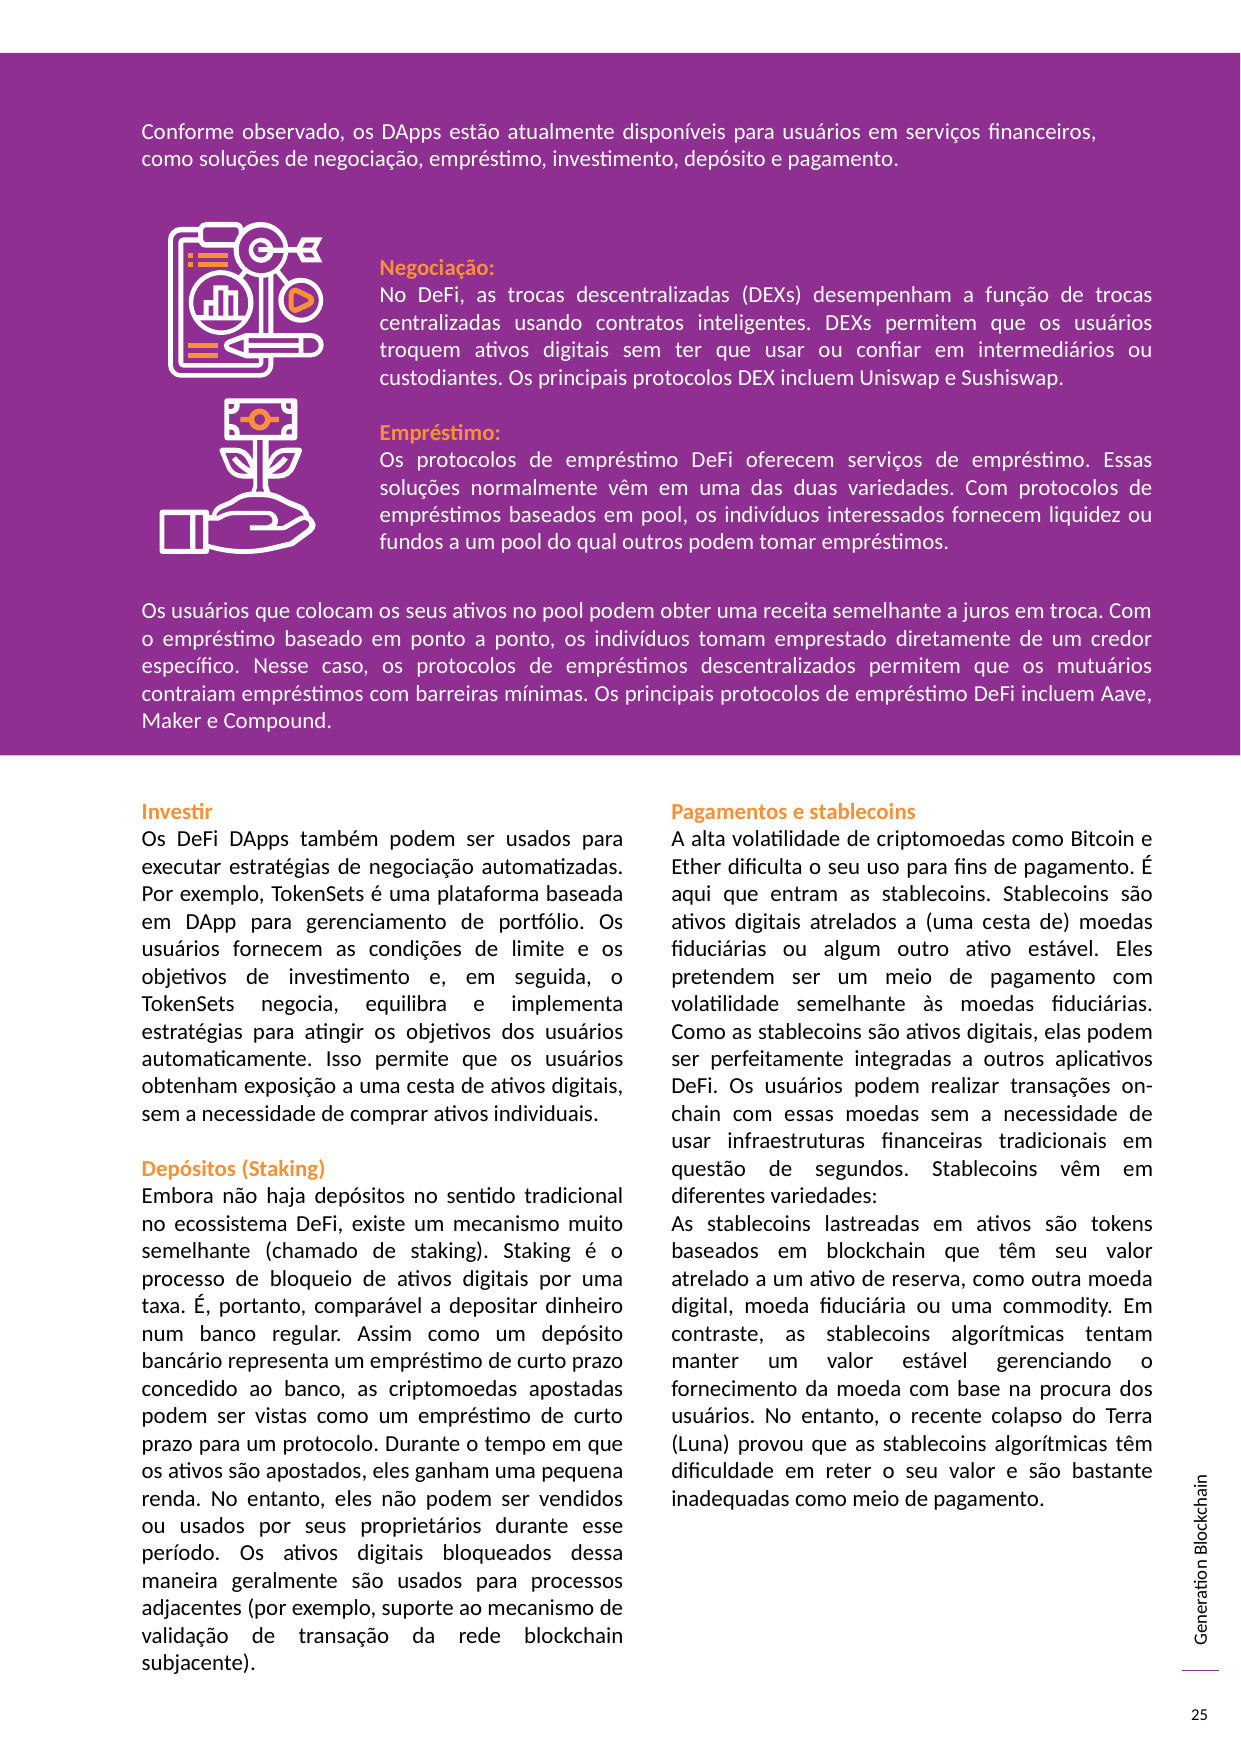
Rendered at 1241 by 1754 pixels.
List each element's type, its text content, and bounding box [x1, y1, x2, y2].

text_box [159, 398, 316, 554]
text_box Os usuários que colocam os seus ativos no pool podem obter uma receita semelhante a juros em troca. Com o empréstimo baseado em ponto a ponto, os indivíduos tomam emprestado diretamente de um credor específico. Nesse caso, os protocolos de empréstimos descentralizados permitem que os mutuários contraiam empréstimos com barreiras mínimas. Os principais protocolos de empréstimo DeFi incluem Aave, Maker e Compound. [126, 588, 1169, 682]
slide_number 85 [1170, 1692, 1229, 1736]
text_box Negociação: No DeFi, as trocas descentralizadas (DEXs) desempenham a função de trocas centralizadas usando contratos inteligentes. DEXs permitem que os usuários troquem ativos digitais sem ter que usar ou confiar em intermediários ou custodiantes. Os principais protocolos DEX incluem Uniswap e Sushiswap. Empréstimo: Os protocolos de empréstimo DeFi oferecem serviços de empréstimo. Essas soluções normalmente vêm em uma das duas variedades. Com protocolos de empréstimos baseados em pool, os indivíduos interessados fornecem liquidez ou fundos a um pool do qual outros podem tomar empréstimos. [364, 245, 1169, 572]
list Conforme observado, os DApps estão atualmente disponíveis para usuários em serviços financeiros, como soluções de negociação, empréstimo, investimento, depósito e pagamento. [126, 109, 1114, 203]
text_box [168, 221, 324, 378]
text_box Investir Os DeFi DApps também podem ser usados para executar estratégias de negociação automatizadas. Por exemplo, TokenSets é uma plataforma baseada em DApp para gerenciamento de portfólio. Os usuários fornecem as condições de limite e os objetivos de investimento e, em seguida, o TokenSets negocia, equilibra e implementa estratégias para atingir os objetivos dos usuários automaticamente. Isso permite que os usuários obtenham exposição a uma cesta de ativos digitais, sem a necessidade de comprar ativos individuais. Depósitos (Staking) Embora não haja depósitos no sentido tradicional no ecossistema DeFi, existe um mecanismo muito semelhante (chamado de staking). Staking é o processo de bloqueio de ativos digitais por uma taxa. É, portanto, comparável a depositar dinheiro num banco regular. Assim como um depósito bancário representa um empréstimo de curto prazo concedido ao banco, as criptomoedas apostadas podem ser vistas como um empréstimo de curto prazo para um protocolo. Durante o tempo em que os ativos são apostados, eles ganham uma pequena renda. No entanto, eles não podem ser vendidos ou usados por seus proprietários durante esse período. Os ativos digitais bloqueados dessa maneira geralmente são usados para processos adjacentes (por exemplo, suporte ao mecanismo de validação de transação da rede blockchain subjacente). Pagamentos e stablecoins A alta volatilidade de criptomoedas como Bitcoin e Ether dificulta o seu uso para fins de pagamento. É aqui que entram as stablecoins. Stablecoins são ativos digitais atrelados a (uma cesta de) moedas fiduciárias ou algum outro ativo estável. Eles pretendem ser um meio de pagamento com volatilidade semelhante às moedas fiduciárias. Como as stablecoins são ativos digitais, elas podem ser perfeitamente integradas a outros aplicativos DeFi. Os usuários podem realizar transações on-chain com essas moedas sem a necessidade de usar infraestruturas financeiras tradicionais em questão de segundos. Stablecoins vêm em diferentes variedades: As stablecoins lastreadas em ativos são tokens baseados em blockchain que têm seu valor atrelado a um ativo de reserva, como outra moeda digital, moeda fiduciária ou uma commodity. Em contraste, as stablecoins algorítmicas tentam manter um valor estável gerenciando o fornecimento da moeda com base na procura dos usuários. No entanto, o recente colapso do Terra (Luna) provou que as stablecoins algorítmicas têm dificuldade em reter o seu valor e são bastante inadequadas como meio de pagamento. [126, 789, 1169, 1692]
